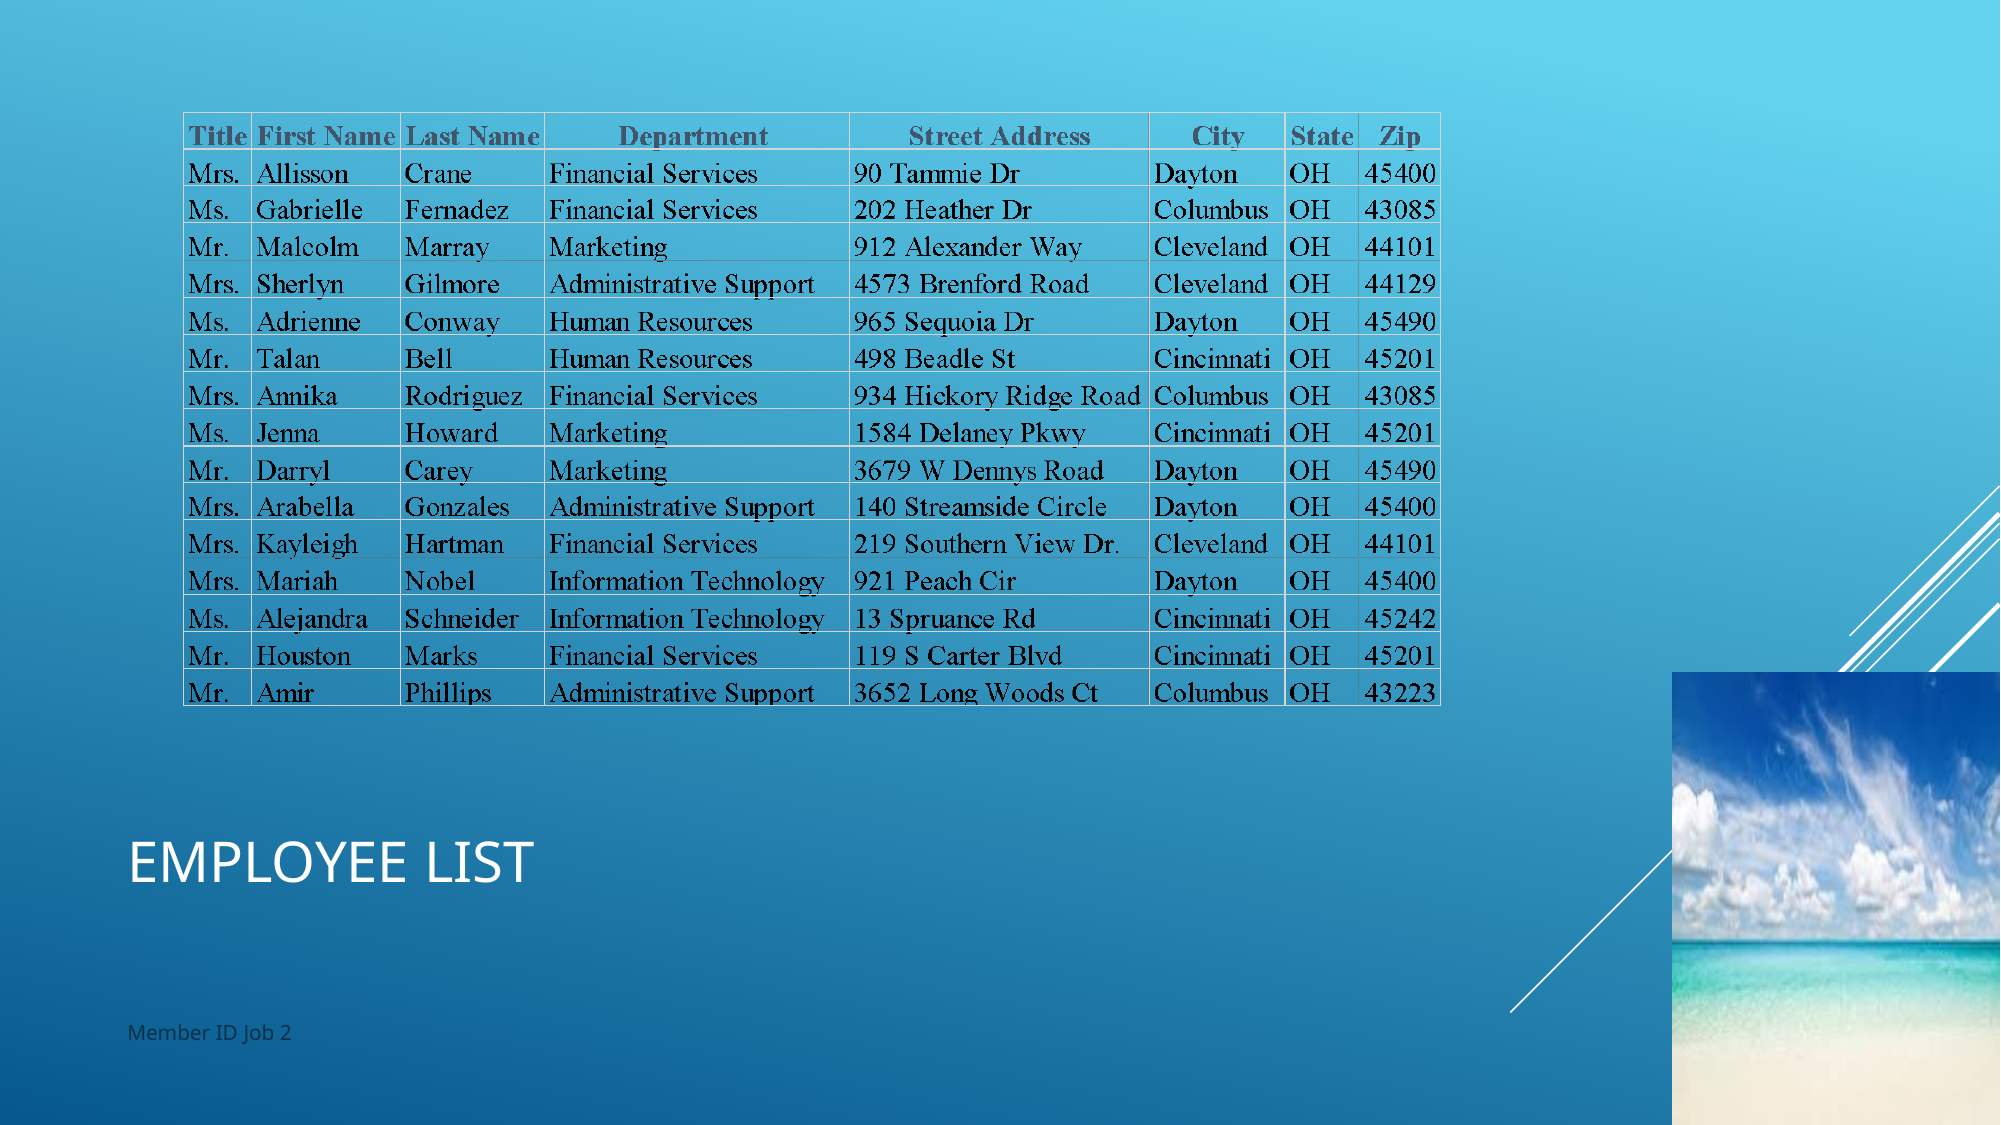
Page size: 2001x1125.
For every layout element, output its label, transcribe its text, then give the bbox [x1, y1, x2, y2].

picture [183, 112, 1442, 706]
title EMPLOYEE LIST [112, 736, 1513, 984]
picture [1672, 672, 2000, 1125]
footer Member ID Job 2 [112, 1012, 1350, 1073]
